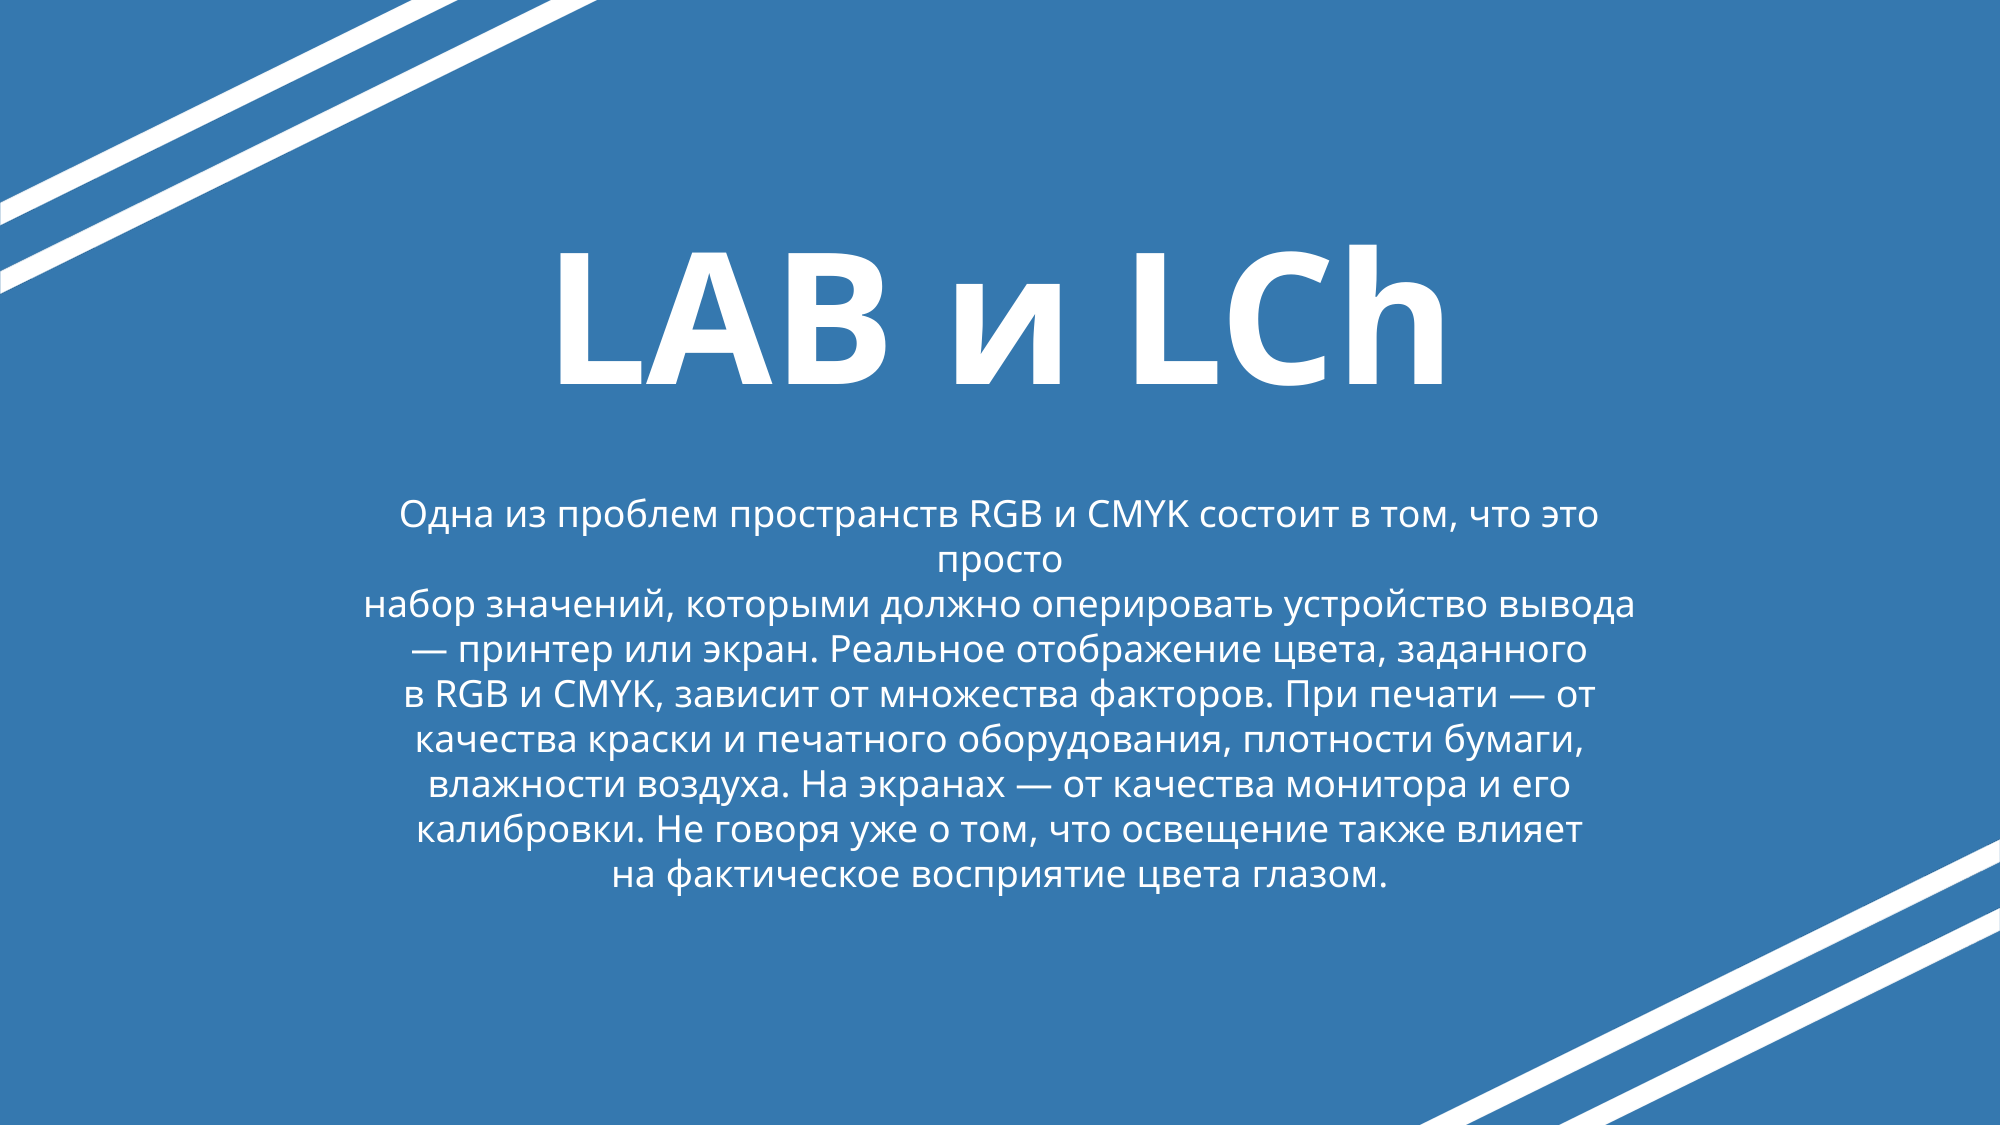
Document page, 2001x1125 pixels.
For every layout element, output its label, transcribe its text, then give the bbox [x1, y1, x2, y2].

picture [0, 0, 2000, 1125]
list Одна из проблем пространств RGB и CMYK состоит в том, что это просто набор значений, которыми должно оперировать устройство вывода ― принтер или экран. Реальное отображение цвета, заданного в RGB и CMYK, зависит от множества факторов. При печати ― от качества краски и печатного оборудования, плотности бумаги, влажности воздуха. На экранах — от качества монитора и его калибровки. Не говоря уже о том, что освещение также влияет на фактическое восприятие цвета глазом. [360, 489, 1640, 742]
title LAB и LCh [250, 199, 1750, 422]
